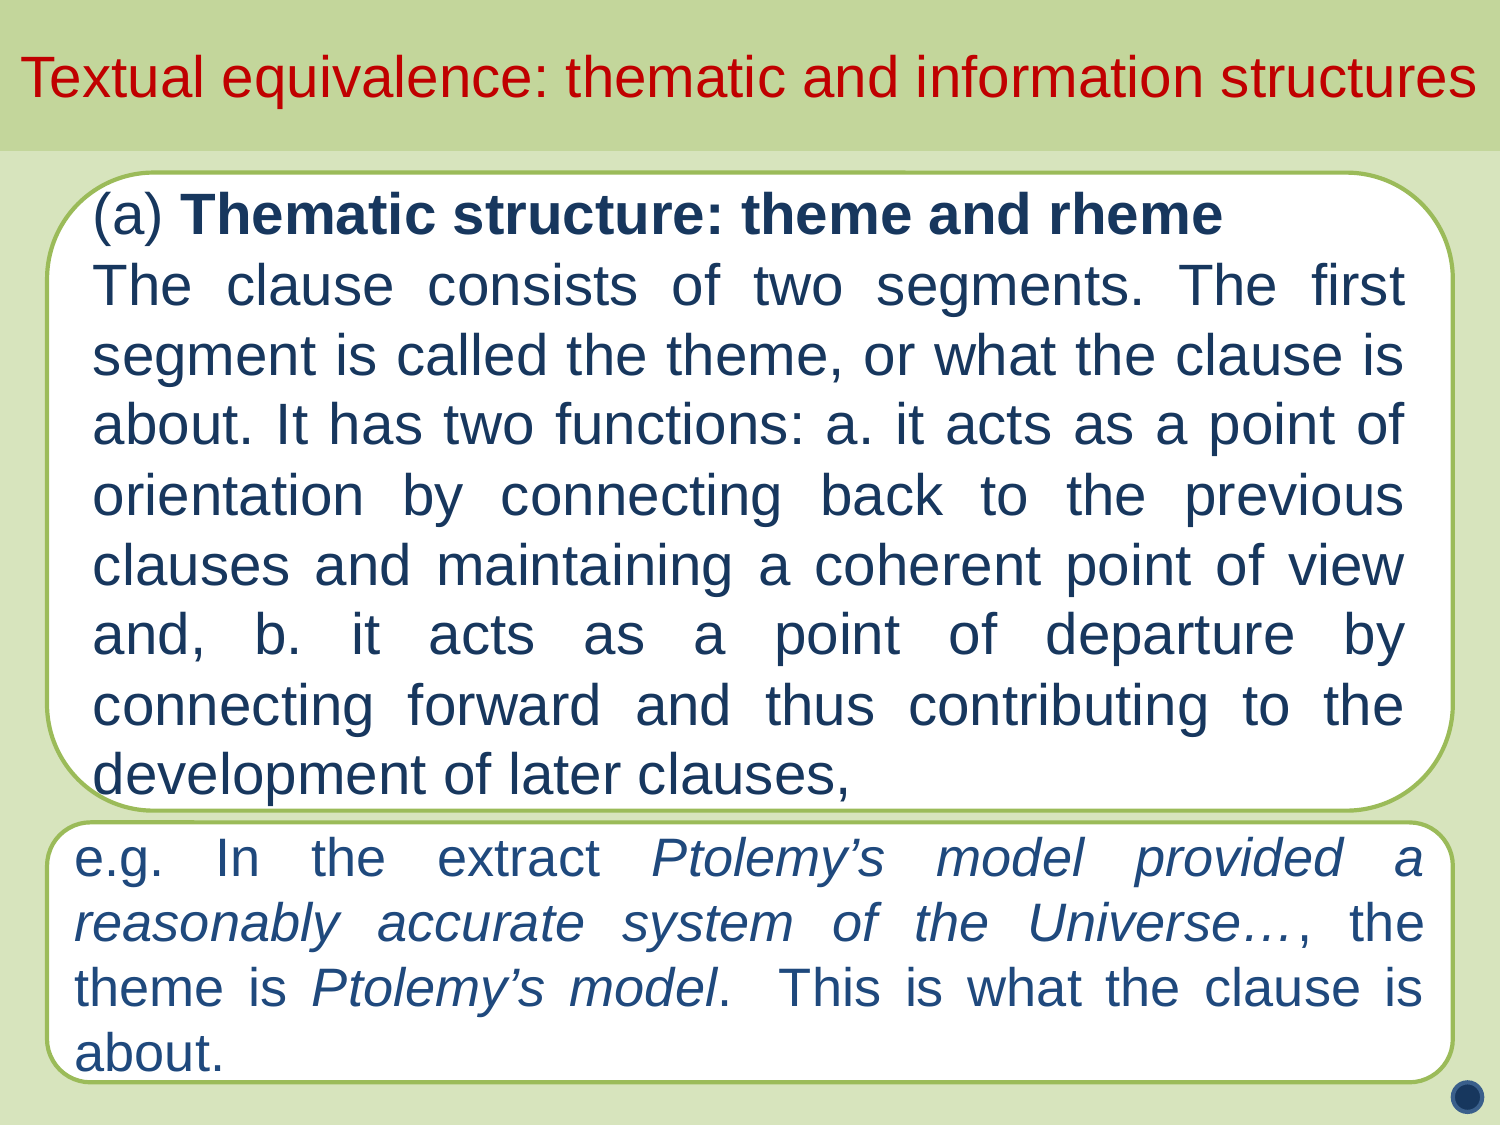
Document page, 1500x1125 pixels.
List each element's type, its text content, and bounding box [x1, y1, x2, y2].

text_box e.g. In the extract Ptolemy’s model provided a reasonably accurate system of the Universe…, the theme is Ptolemy’s model. This is what the clause is about. [44, 820, 1455, 1085]
text_box (a) Thematic structure: theme and rheme The clause consists of two segments. The first segment is called the theme, or what the clause is about. It has two functions: a. it acts as a point of orientation by connecting back to the previous clauses and maintaining a coherent point of view and, b. it acts as a point of departure by connecting forward and thus contributing to the development of later clauses, [44, 170, 1455, 813]
text_box [1450, 1080, 1485, 1115]
text_box Textual equivalence: thematic and information structures [0, 0, 1500, 151]
